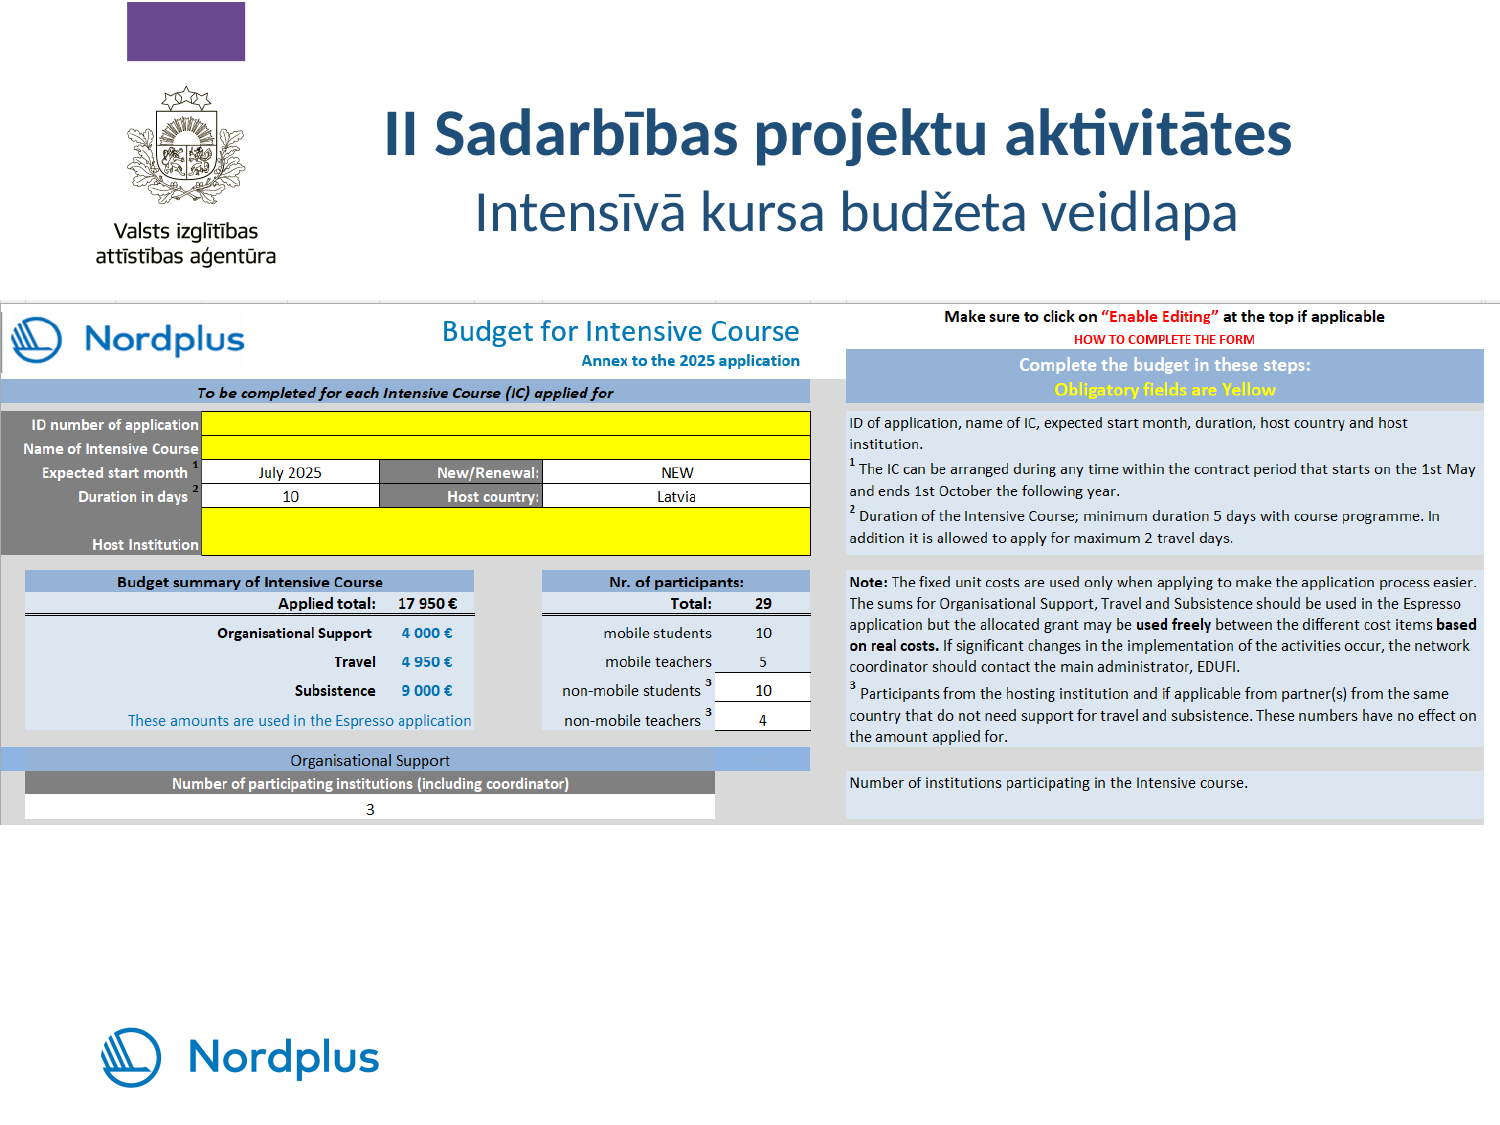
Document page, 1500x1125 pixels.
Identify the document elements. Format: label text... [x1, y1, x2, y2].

list Intensīvā kursa budžeta veidlapa [459, 179, 1270, 267]
picture [0, 0, 1500, 1125]
title II Sadarbības projektu aktivitātes [368, 59, 1397, 208]
